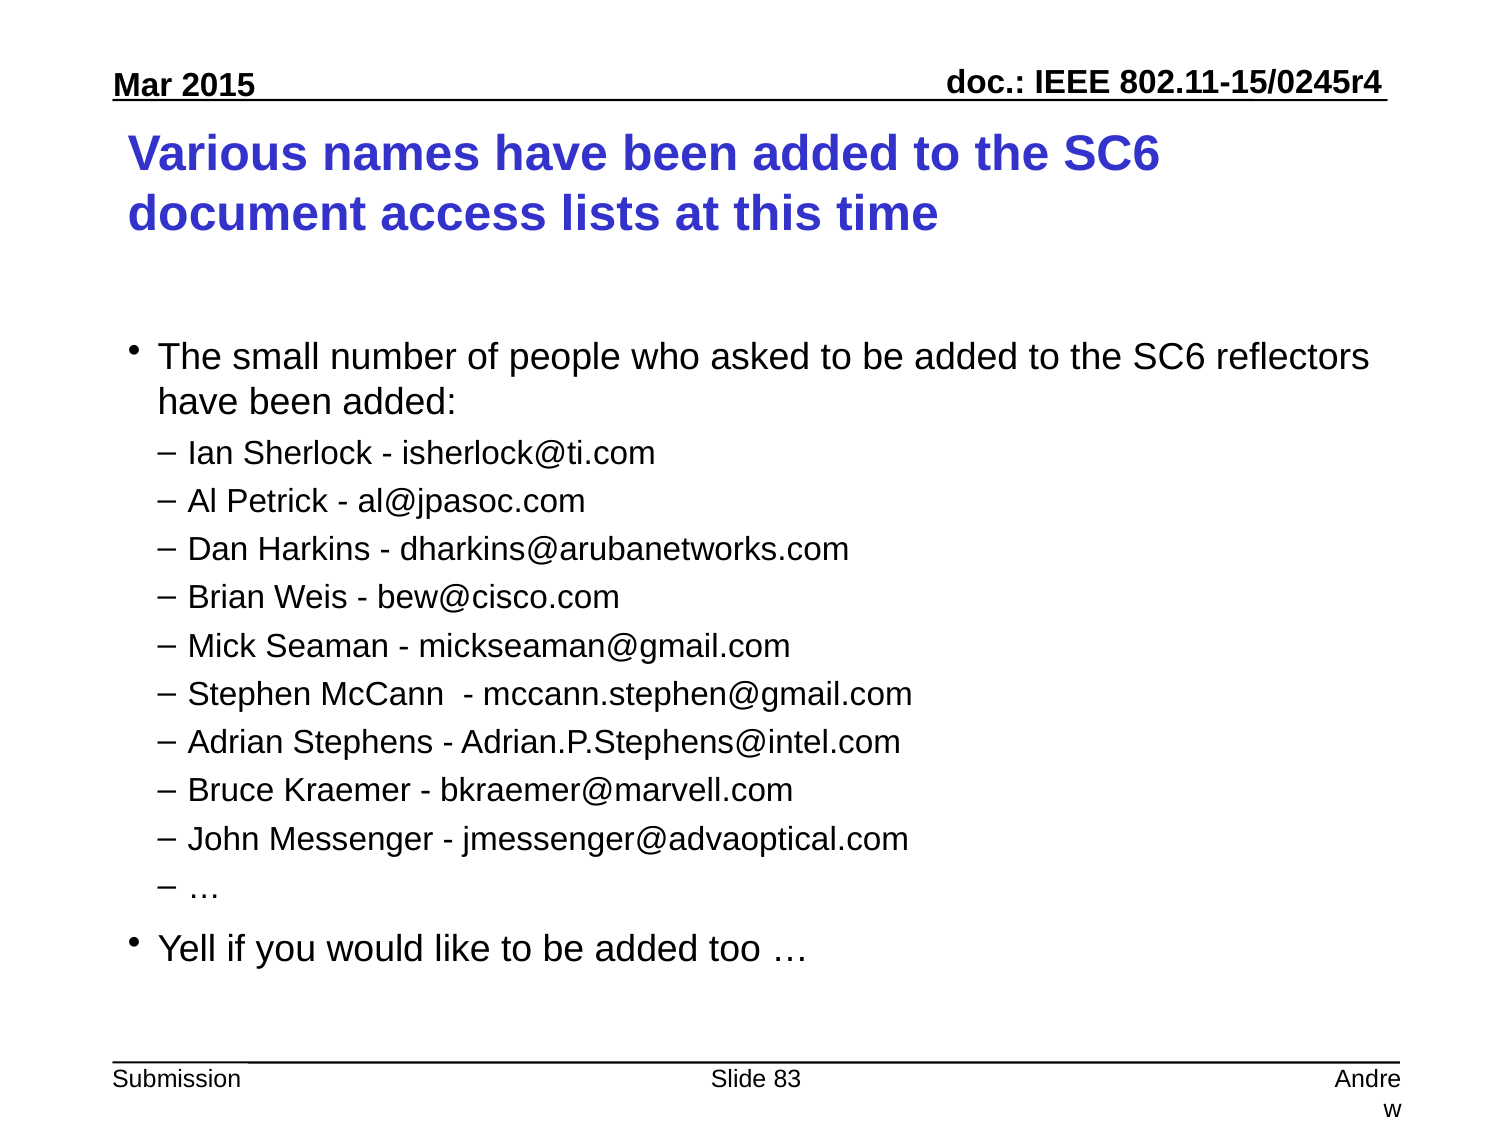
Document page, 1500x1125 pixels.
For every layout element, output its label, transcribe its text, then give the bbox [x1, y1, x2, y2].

list The small number of people who asked to be added to the SC6 reflectors have been added: Ian Sherlock - isherlock@ti.com Al Petrick - al@jpasoc.com Dan Harkins - dharkins@arubanetworks.com Brian Weis - bew@cisco.com Mick Seaman - mickseaman@gmail.com Stephen McCann - mccann.stephen@gmail.com Adrian Stephens - Adrian.P.Stephens@intel.com Bruce Kraemer - bkraemer@marvell.com John Messenger - jmessenger@advaoptical.com … Yell if you would like to be added too … [112, 324, 1388, 1000]
title Various names have been added to the SC6 document access lists at this time [112, 112, 1388, 288]
slide_number Slide 83 [709, 1061, 803, 1093]
footer Andrew Myles, Cisco [1320, 1061, 1402, 1093]
